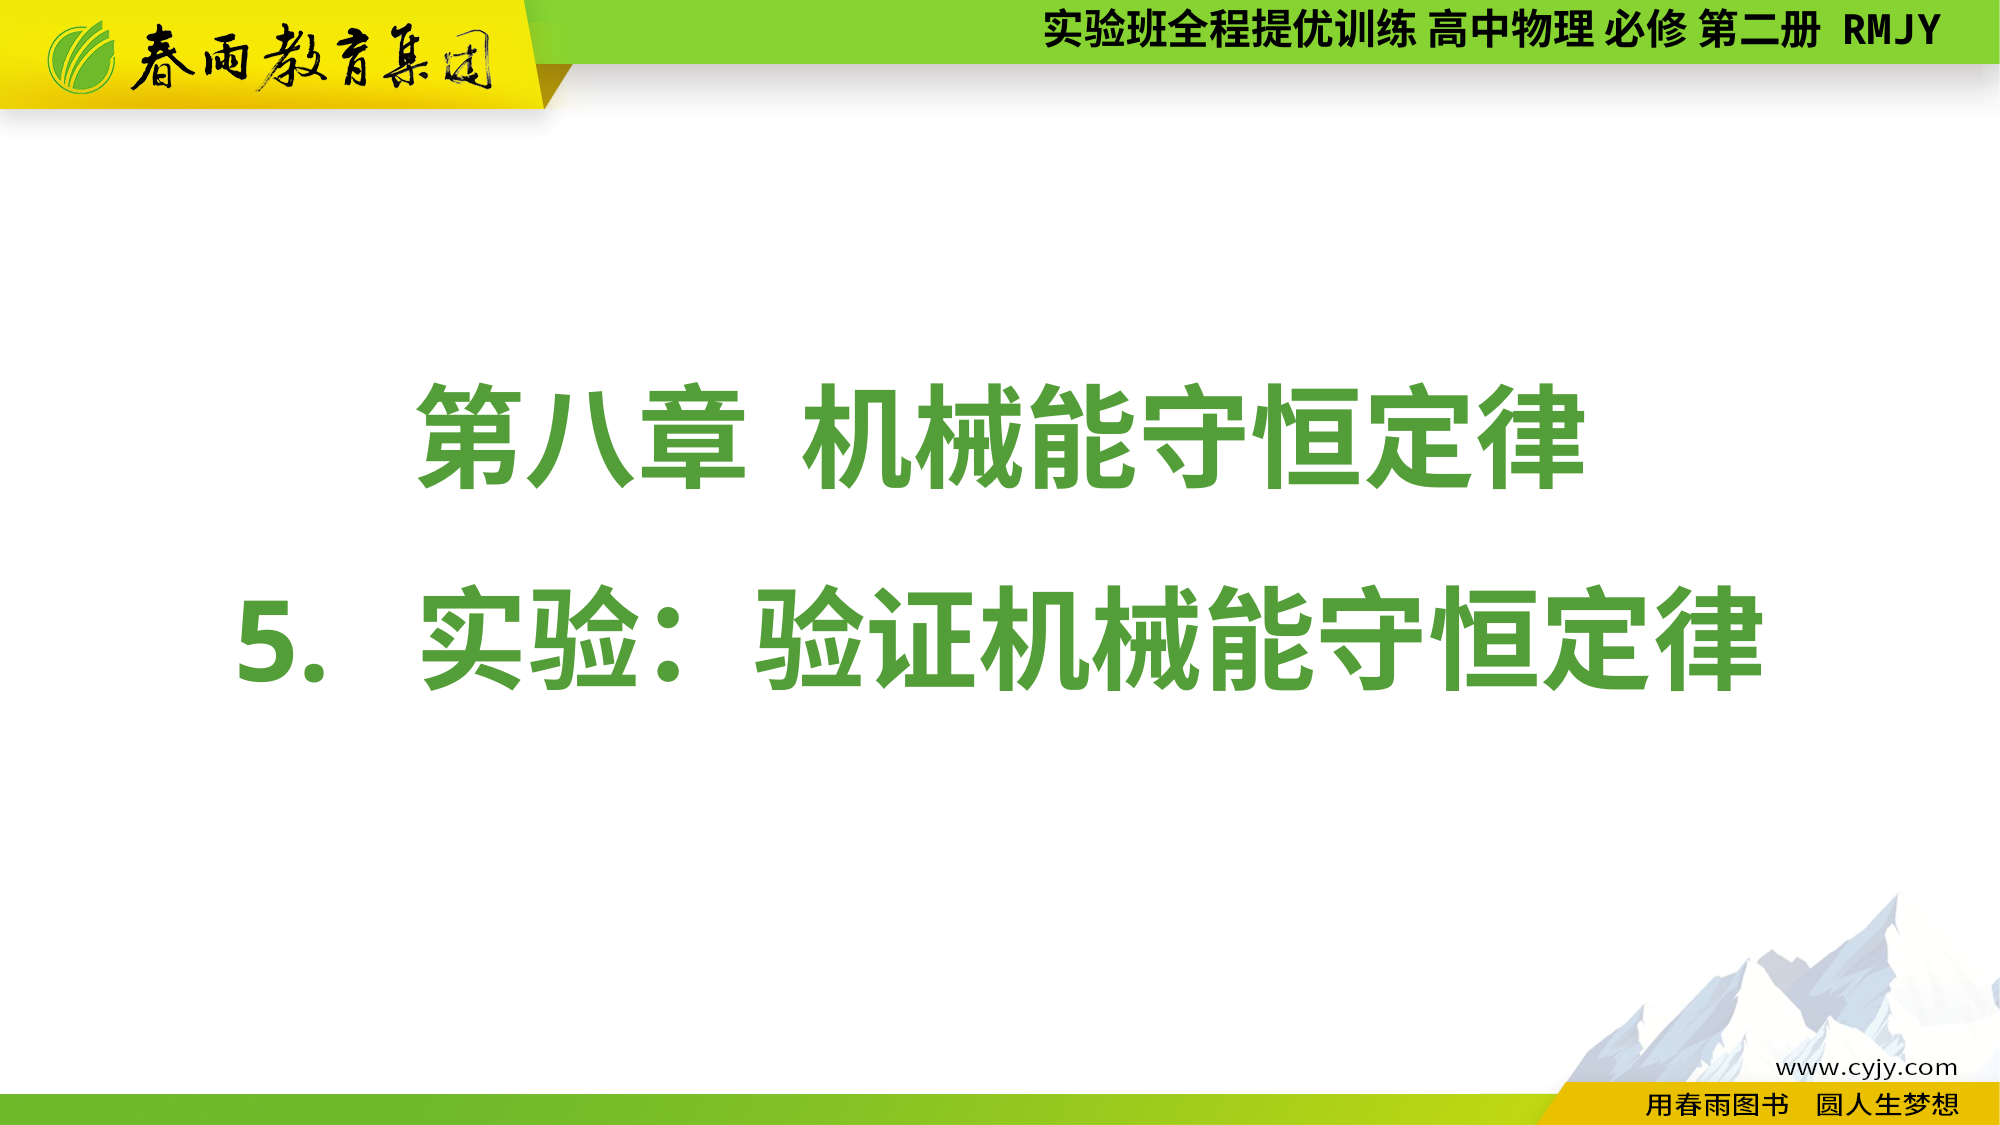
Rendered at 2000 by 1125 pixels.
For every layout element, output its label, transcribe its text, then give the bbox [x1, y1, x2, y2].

picture [0, 0, 2000, 1125]
text_box 第八章 机械能守恒定律 5. 实验：验证机械能守恒定律 [54, 291, 1946, 712]
